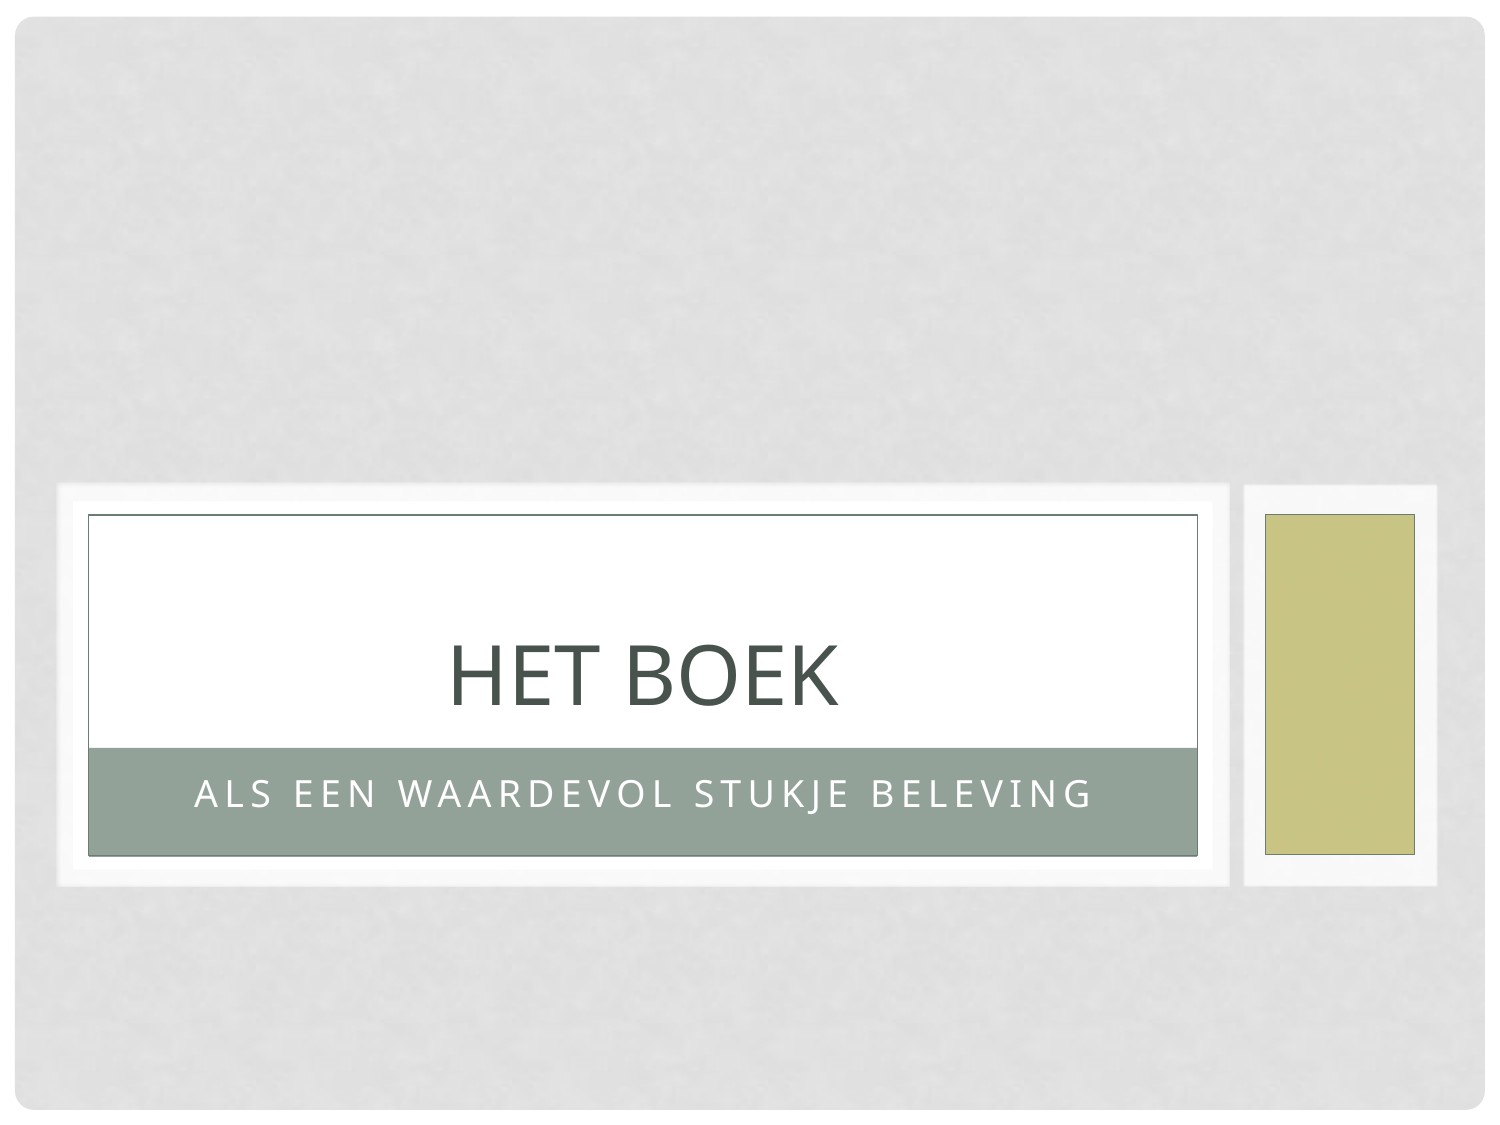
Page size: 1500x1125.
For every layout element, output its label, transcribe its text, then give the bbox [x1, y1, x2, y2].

title Het boek [99, 529, 1187, 730]
subtitle Als een waardevol stukje beleving [105, 762, 1181, 838]
